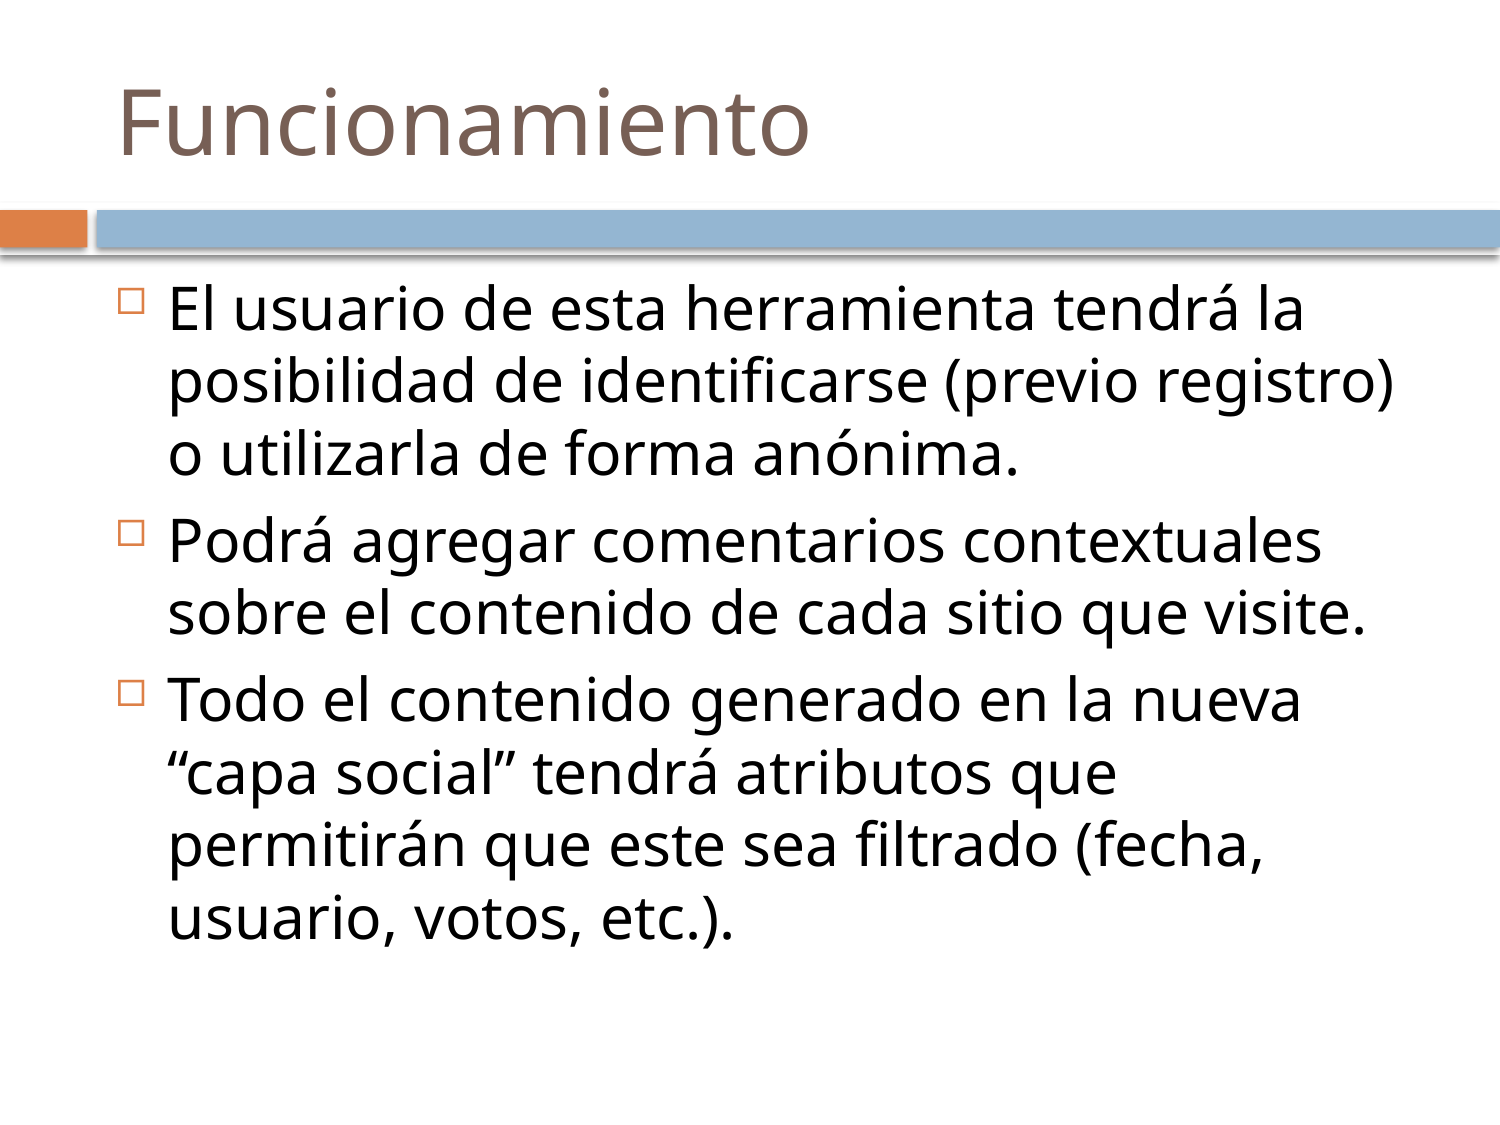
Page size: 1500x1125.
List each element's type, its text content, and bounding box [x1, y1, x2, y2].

list El usuario de esta herramienta tendrá la posibilidad de identificarse (previo registro) o utilizarla de forma anónima. Podrá agregar comentarios contextuales sobre el contenido de cada sitio que visite. Todo el contenido generado en la nueva “capa social” tendrá atributos que permitirán que este sea filtrado (fecha, usuario, votos, etc.). [100, 262, 1438, 1000]
title Funcionamiento [100, 37, 1438, 200]
